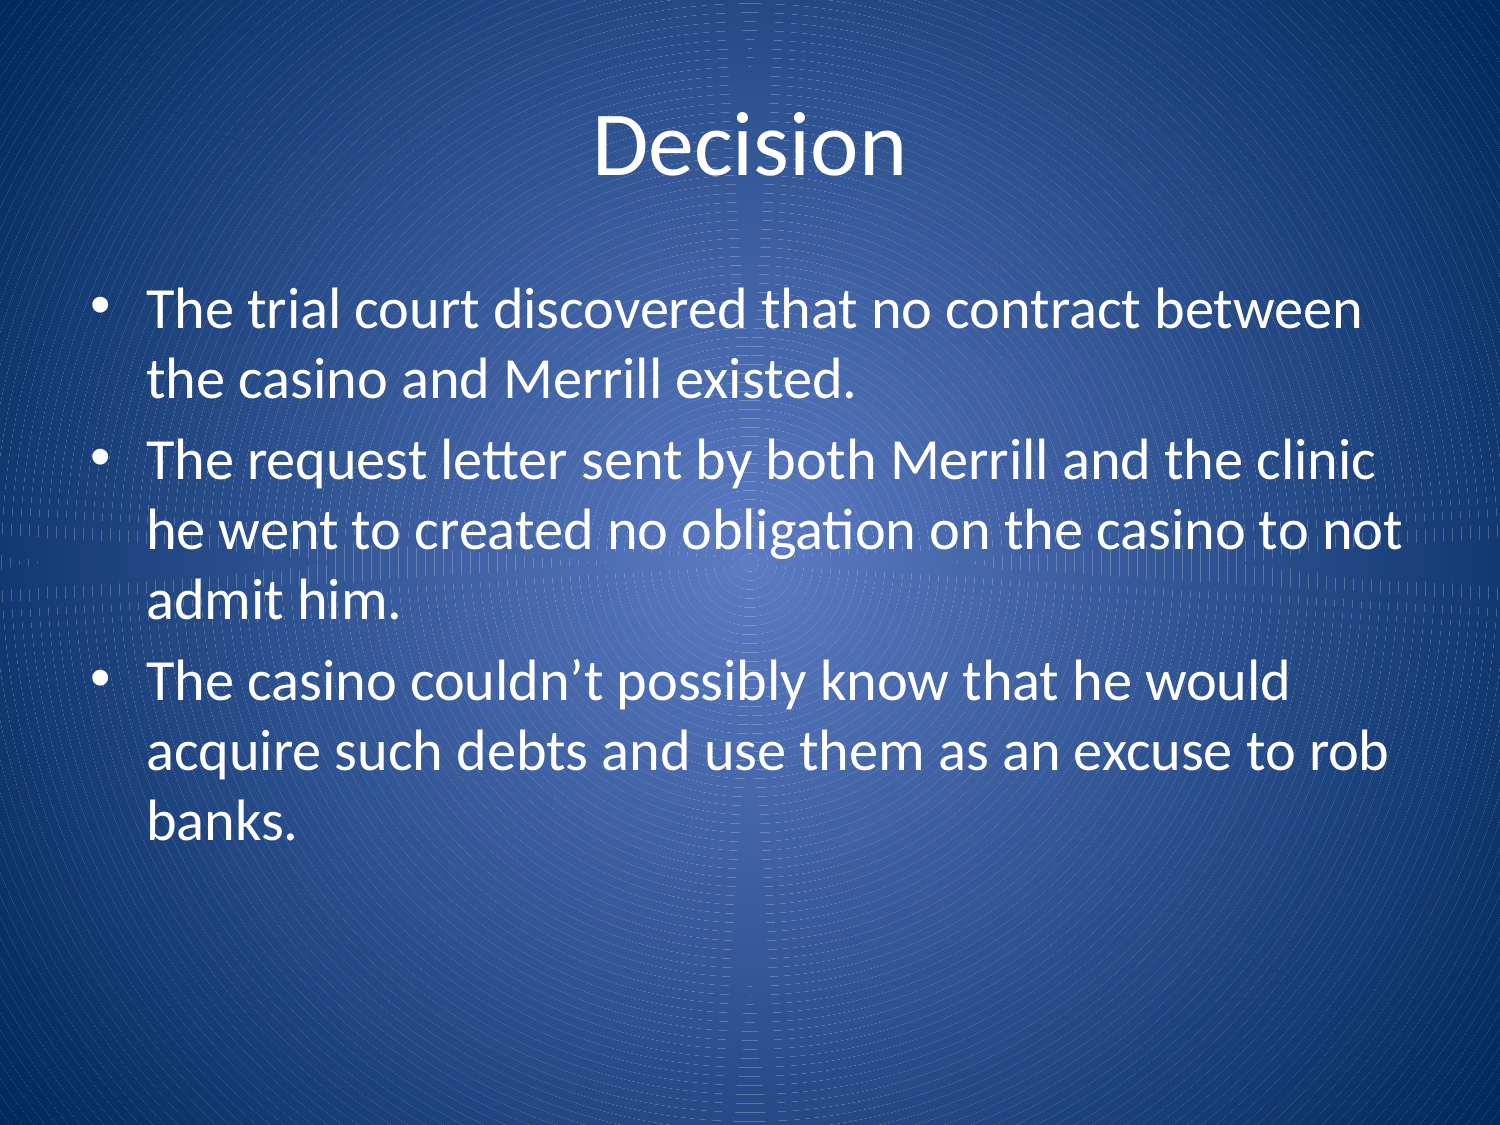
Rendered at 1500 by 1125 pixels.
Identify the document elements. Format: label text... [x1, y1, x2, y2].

title Decision [75, 45, 1425, 233]
list The trial court discovered that no contract between the casino and Merrill existed. The request letter sent by both Merrill and the clinic he went to created no obligation on the casino to not admit him. The casino couldn’t possibly know that he would acquire such debts and use them as an excuse to rob banks. [75, 262, 1425, 1005]
